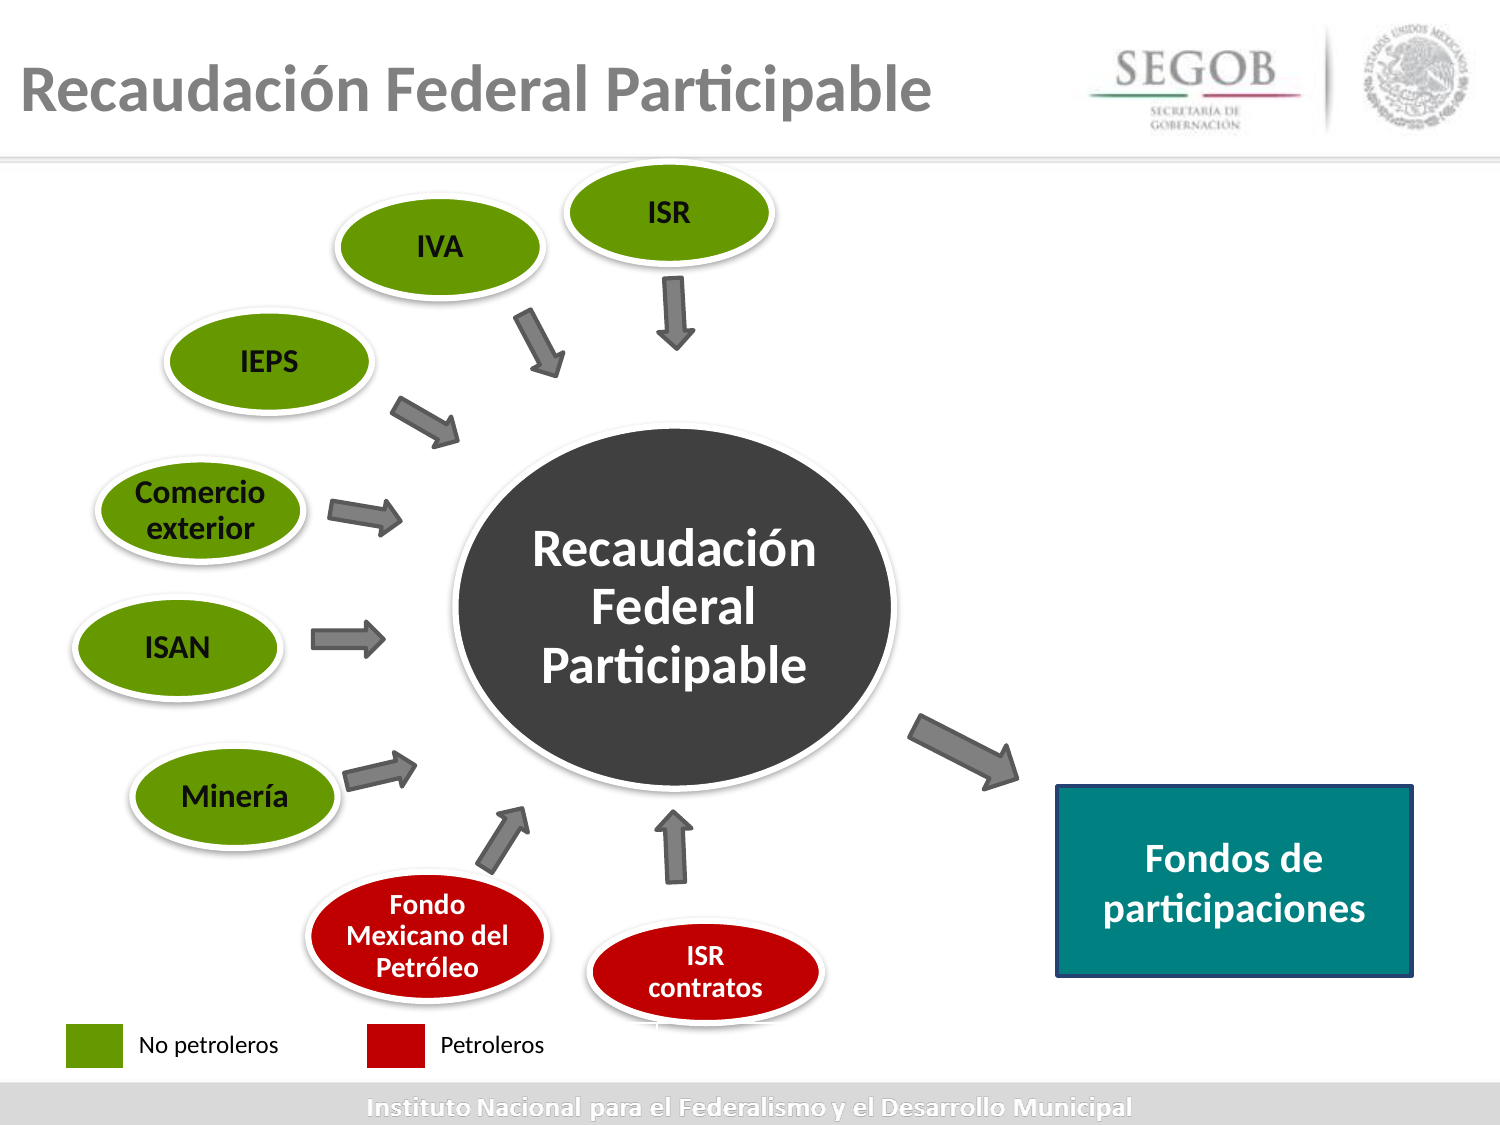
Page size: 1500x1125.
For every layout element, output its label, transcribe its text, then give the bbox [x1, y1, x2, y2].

text_box Recaudación Federal Participable [4, 52, 1058, 132]
picture [0, 0, 1500, 1125]
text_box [29, 148, 1471, 1059]
